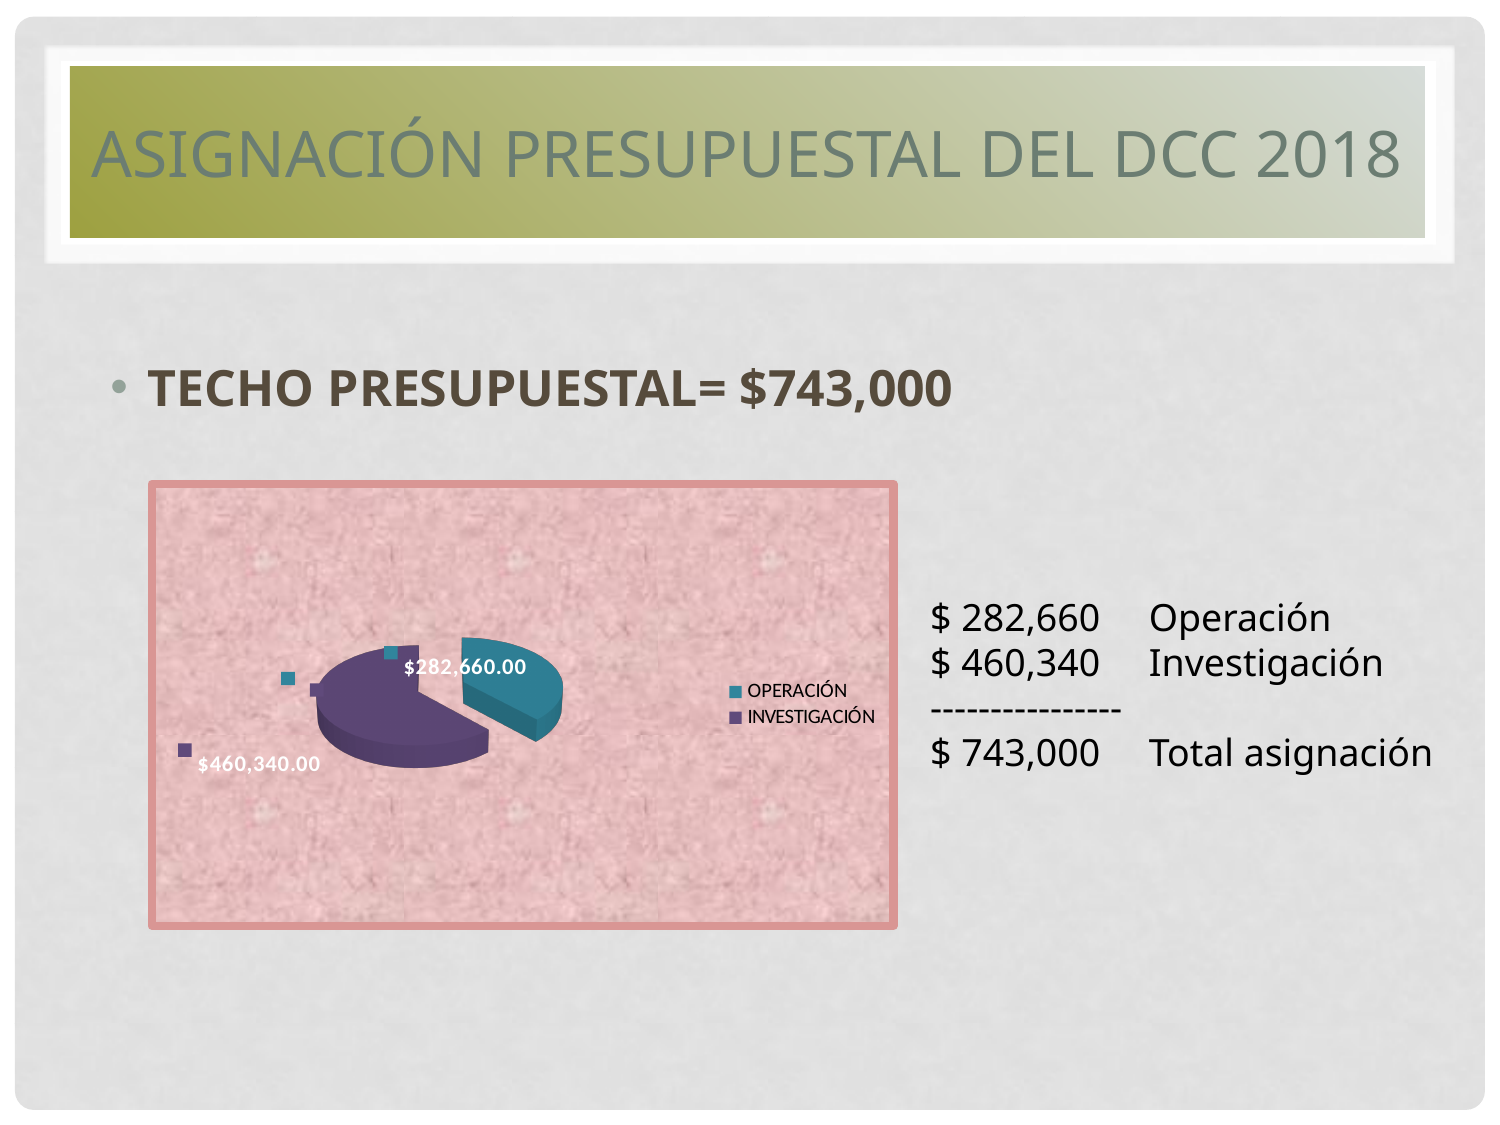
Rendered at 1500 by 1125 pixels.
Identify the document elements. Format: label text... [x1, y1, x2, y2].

list TECHO PRESUPUESTAL= $743,000 [76, 278, 1427, 997]
title Asignación presupuestaL DEL dcc 2018 [69, 66, 1425, 238]
chart [147, 479, 898, 930]
text_box $ 282,660 Operación $ 460,340 Investigación ---------------- $ 743,000 Total asignación [915, 586, 1471, 826]
